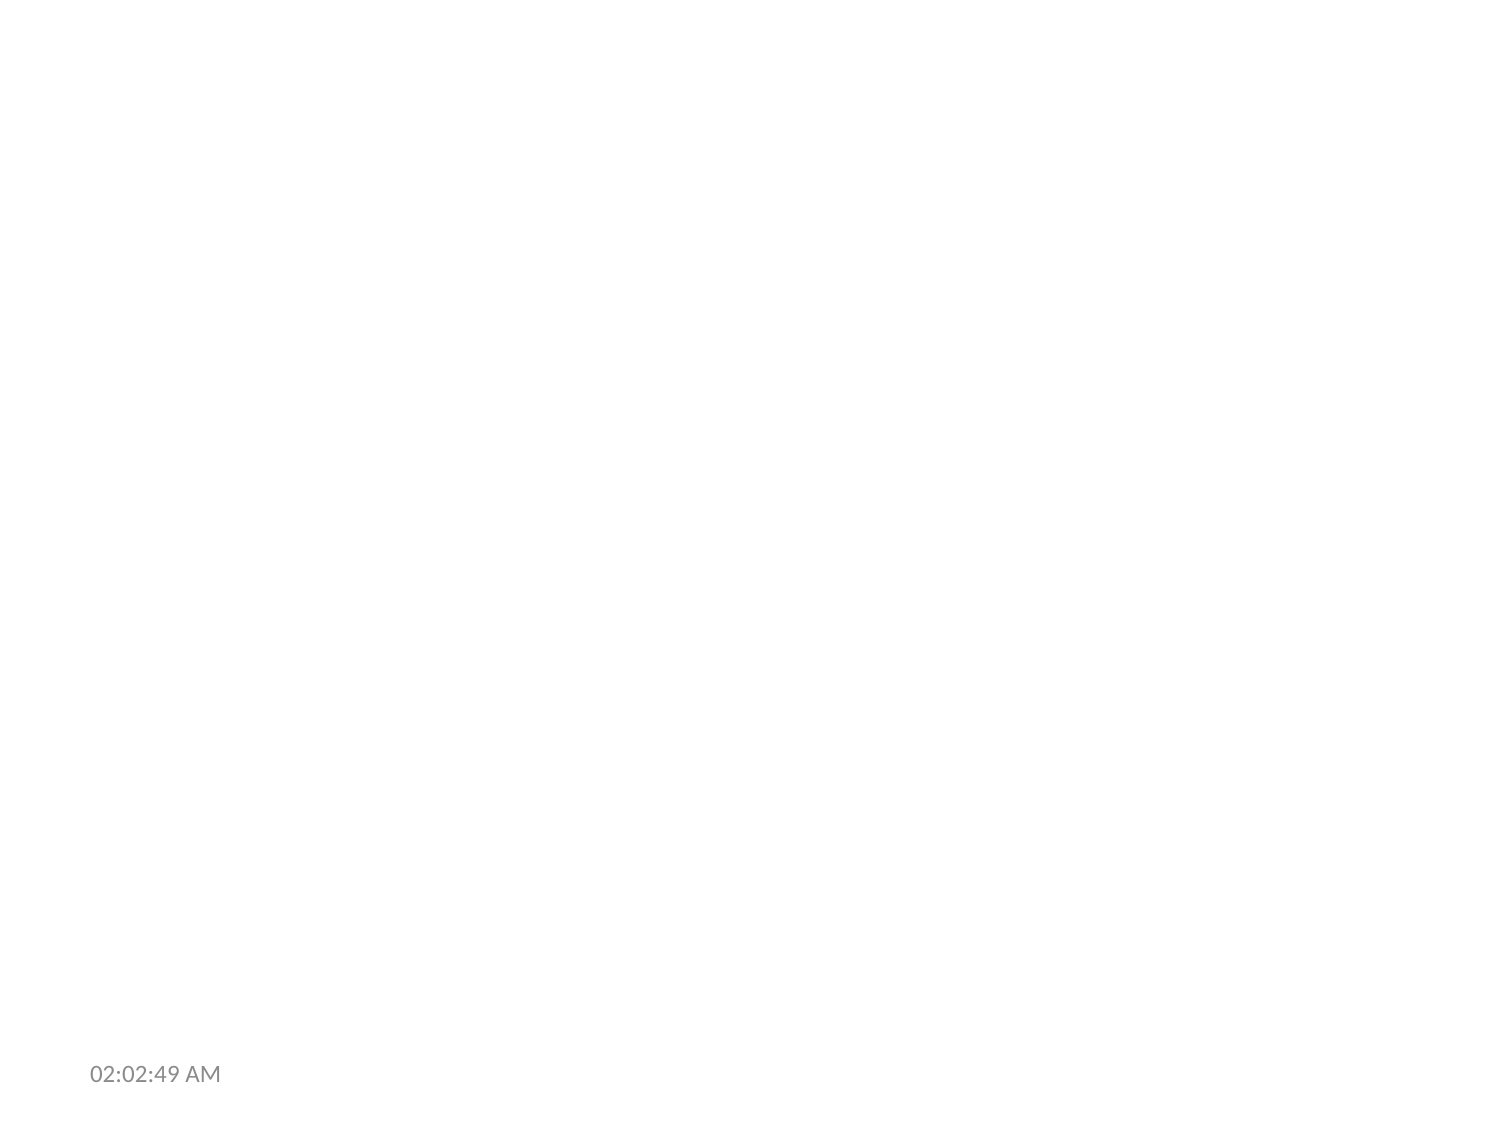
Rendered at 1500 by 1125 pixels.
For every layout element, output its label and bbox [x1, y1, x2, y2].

slide_number [75, 1042, 425, 1103]
